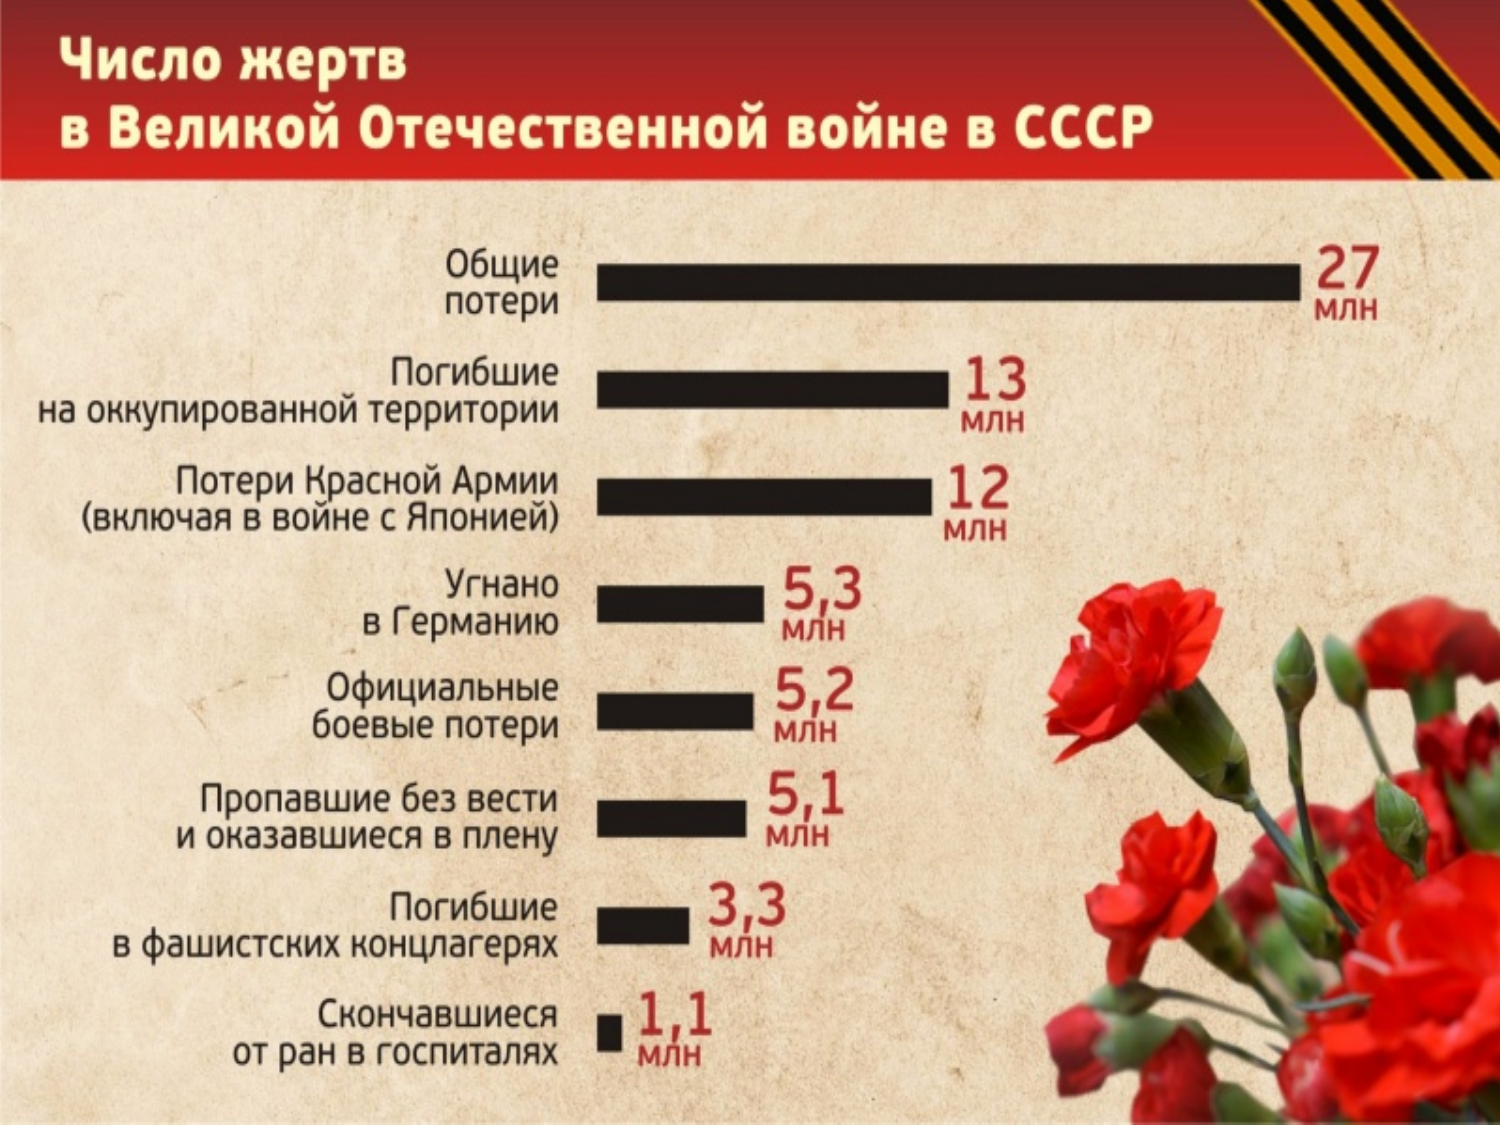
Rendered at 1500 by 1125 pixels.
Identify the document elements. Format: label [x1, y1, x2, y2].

list [0, 0, 1500, 1125]
